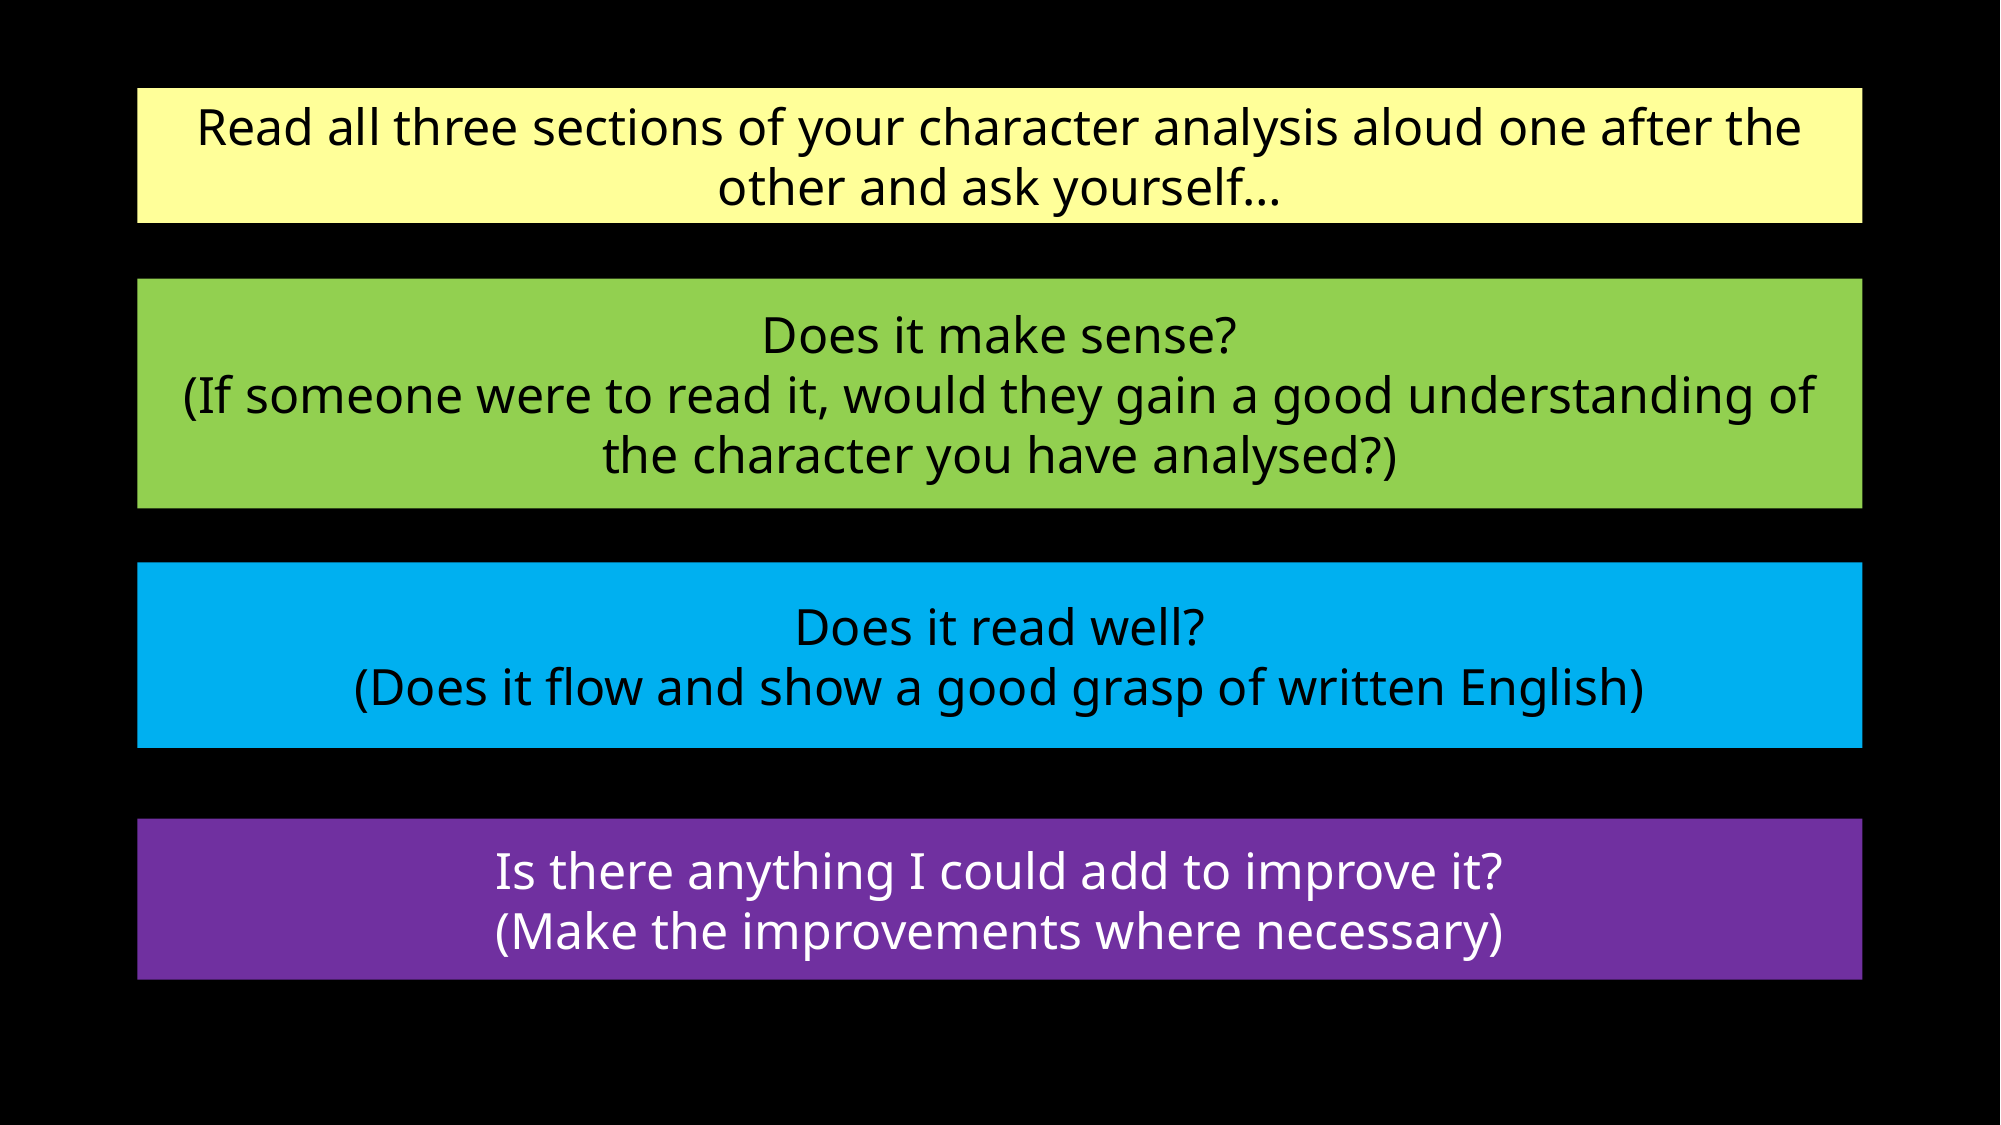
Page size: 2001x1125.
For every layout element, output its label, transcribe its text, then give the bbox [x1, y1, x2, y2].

text_box Is there anything I could add to improve it? (Make the improvements where necessary) [137, 818, 1863, 980]
text_box Read all three sections of your character analysis aloud one after the other and ask yourself… [137, 88, 1863, 223]
text_box Does it read well? (Does it flow and show a good grasp of written English) [137, 562, 1863, 748]
text_box Does it make sense? (If someone were to read it, would they gain a good understanding of the character you have analysed?) [137, 278, 1863, 509]
